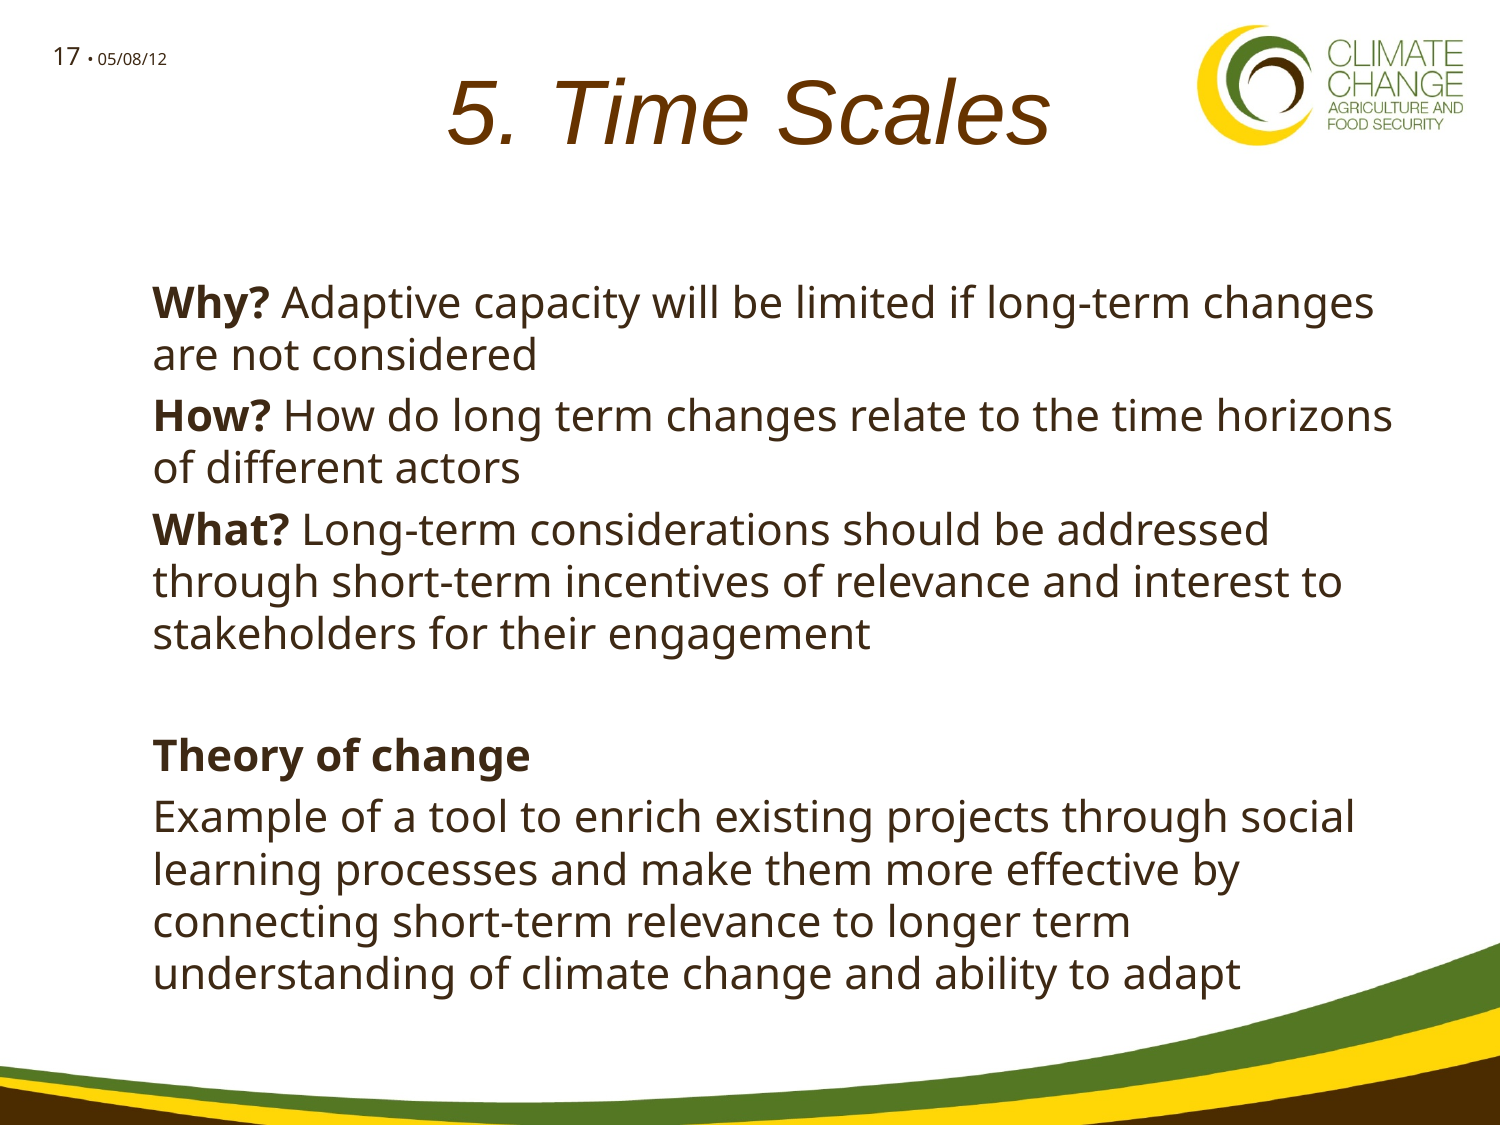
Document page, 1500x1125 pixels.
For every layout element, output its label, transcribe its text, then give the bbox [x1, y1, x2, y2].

picture [0, 936, 1500, 1125]
title 5. Time Scales [75, 45, 1425, 233]
list Why? Adaptive capacity will be limited if long-term changes are not considered How? How do long term changes relate to the time horizons of different actors What? Long-term considerations should be addressed through short-term incentives of relevance and interest to stakeholders for their engagement Theory of change Example of a tool to enrich existing projects through social learning processes and make them more effective by connecting short-term relevance to longer term understanding of climate change and ability to adapt [64, 267, 1415, 1010]
picture [1183, 12, 1475, 154]
